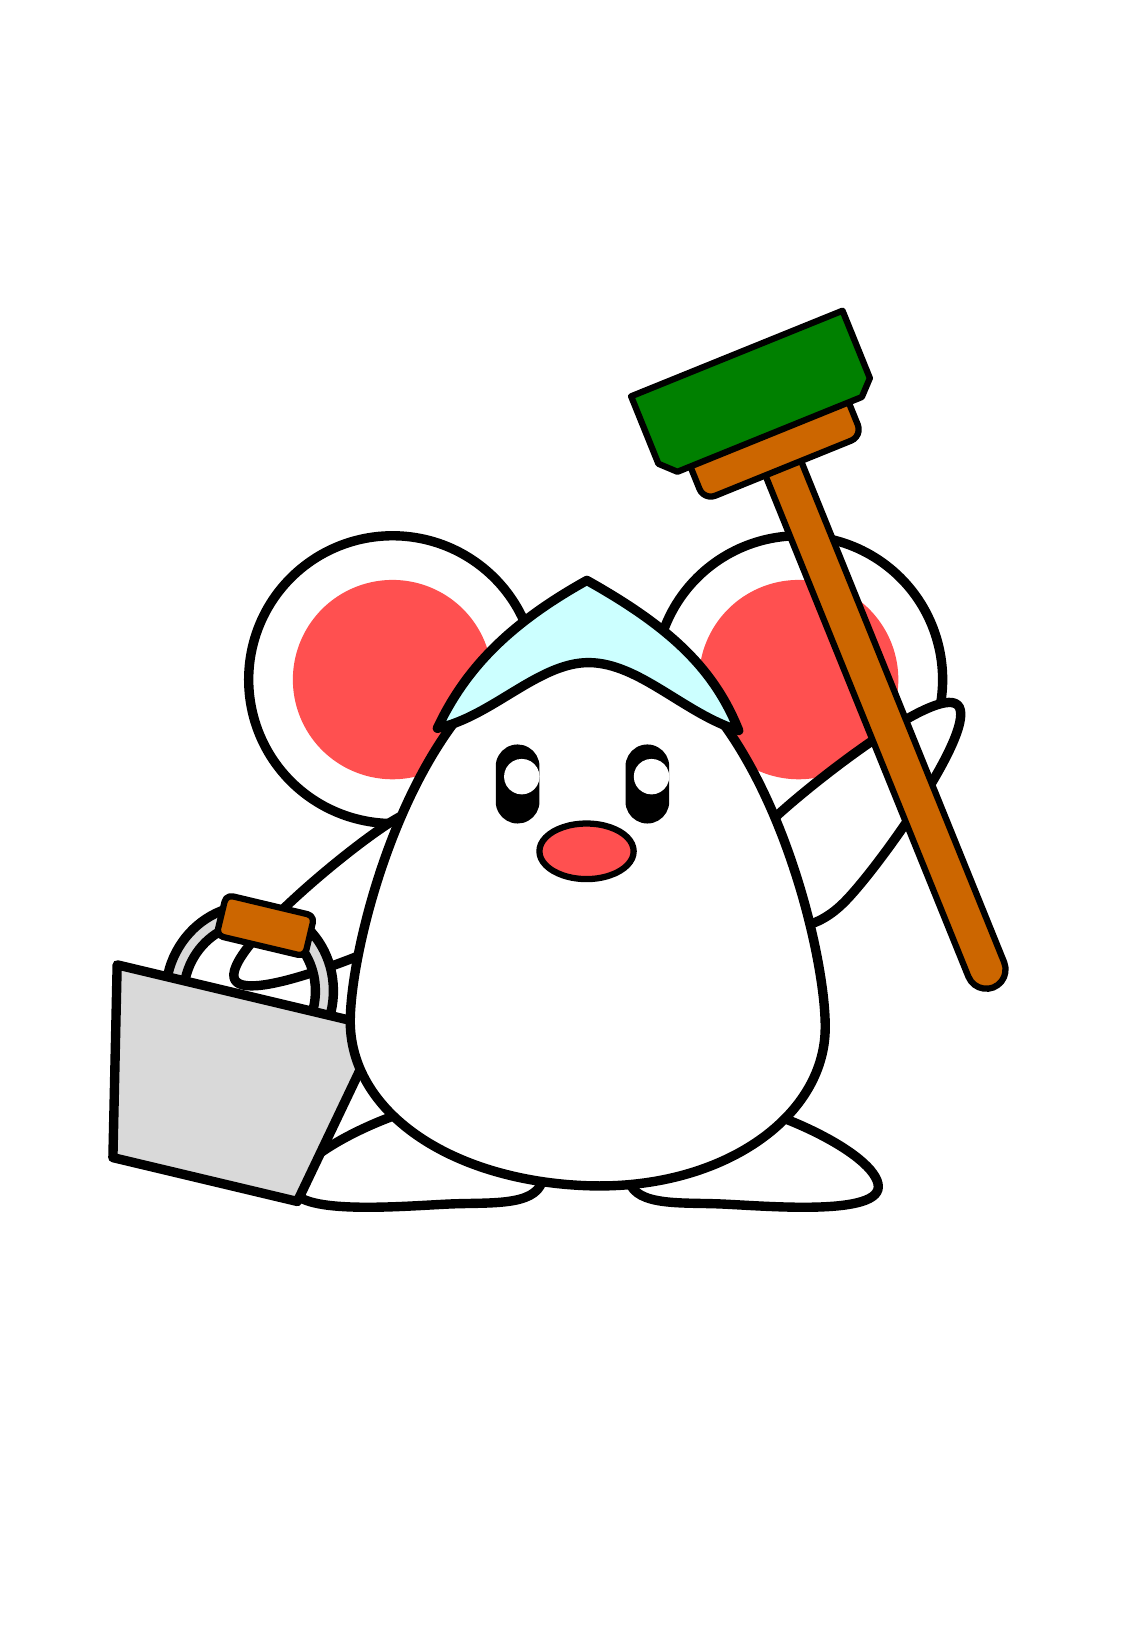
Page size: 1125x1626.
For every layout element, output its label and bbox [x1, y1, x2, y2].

text_box [102, 343, 1004, 1208]
